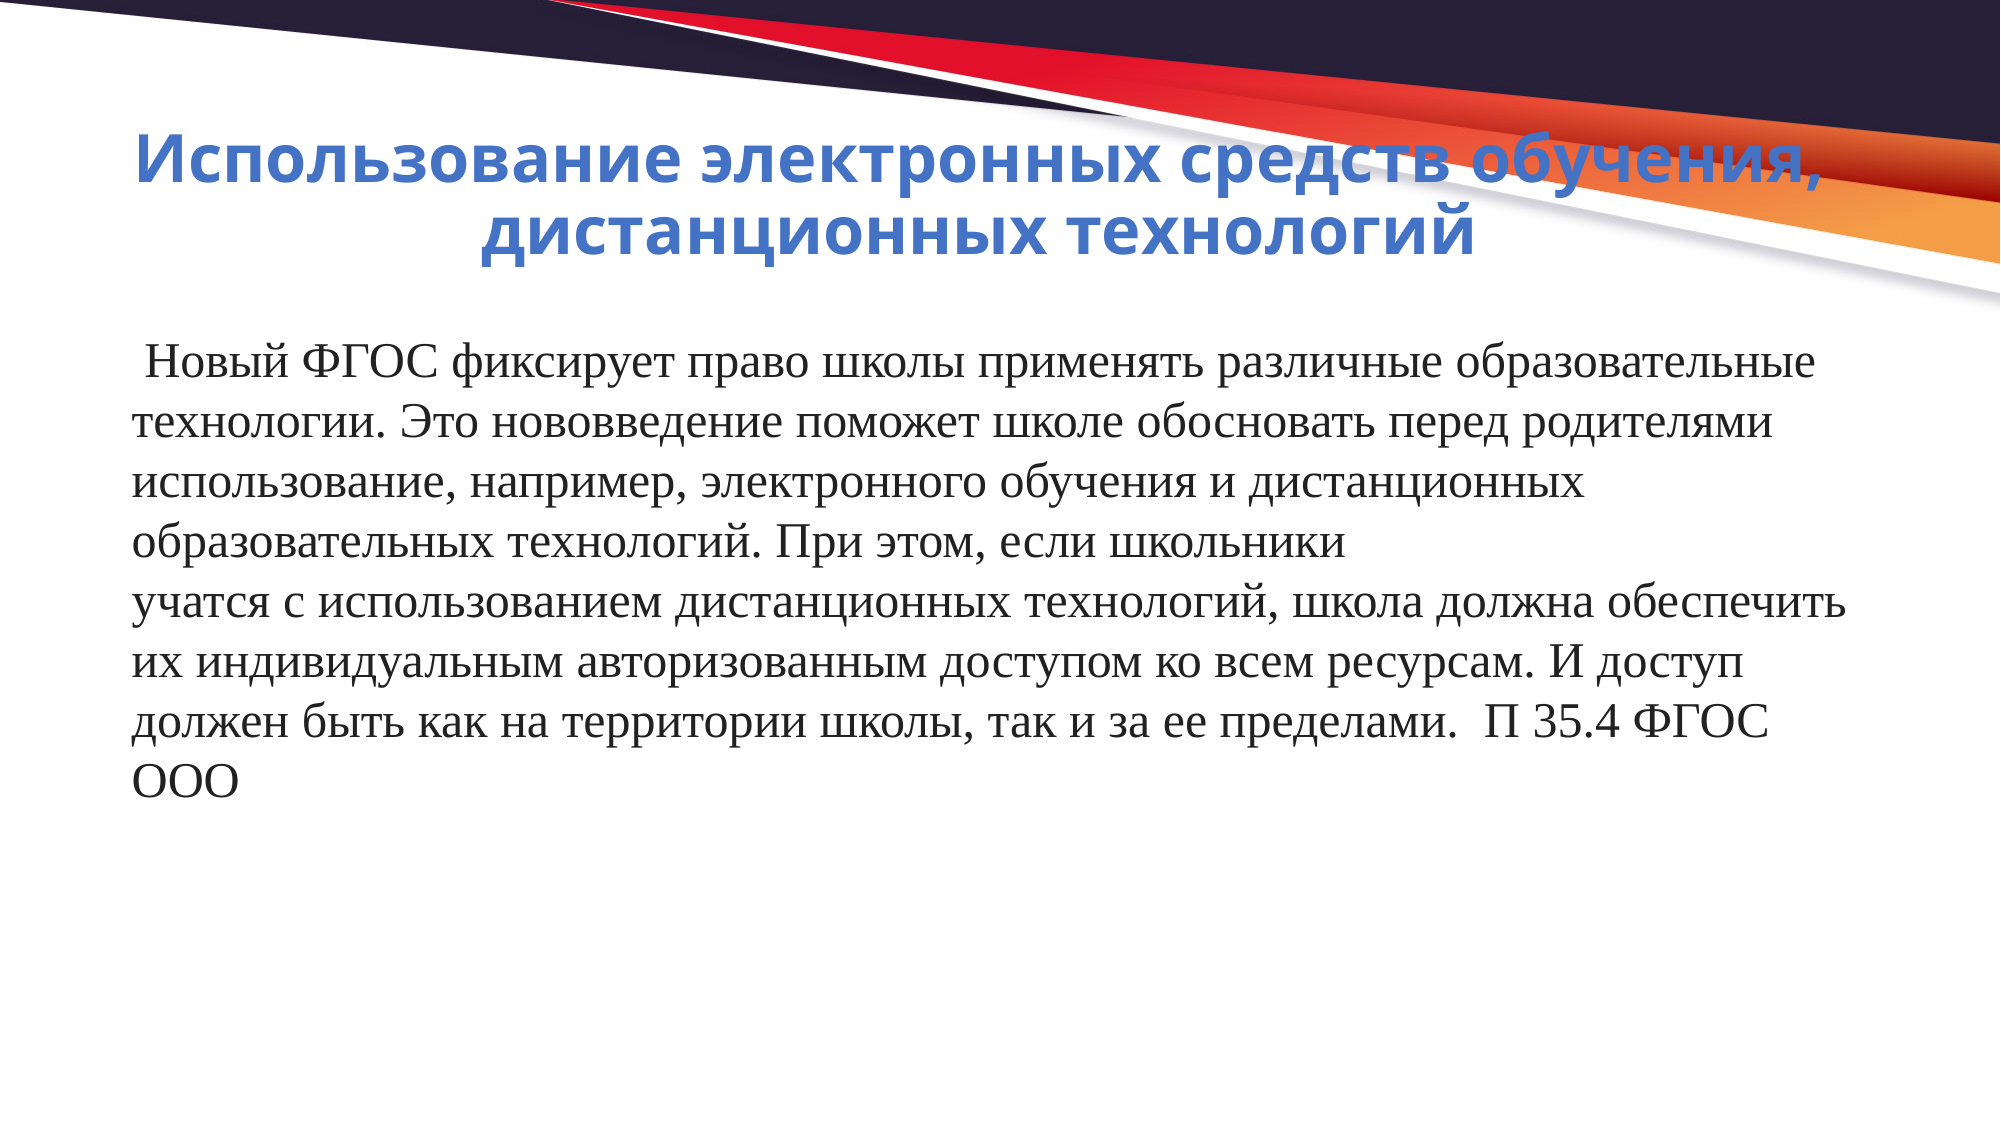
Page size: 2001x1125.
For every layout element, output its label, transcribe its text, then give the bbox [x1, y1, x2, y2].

text_box Новый ФГОС фиксирует право школы применять различные образовательные технологии. Это нововведение поможет школе обосновать перед родителями использование, например, электронного обучения и дистанционных образовательных технологий. При этом, если школьники учатся с использованием дистанционных технологий, школа должна обеспечить их индивидуальным авторизованным доступом ко всем ресурсам. И доступ должен быть как на территории школы, так и за ее пределами. П 35.4 ФГОС ООО [116, 320, 1890, 816]
picture [0, 0, 2000, 1125]
title Использование электронных средств обучения, дистанционных технологий [117, 88, 1842, 306]
